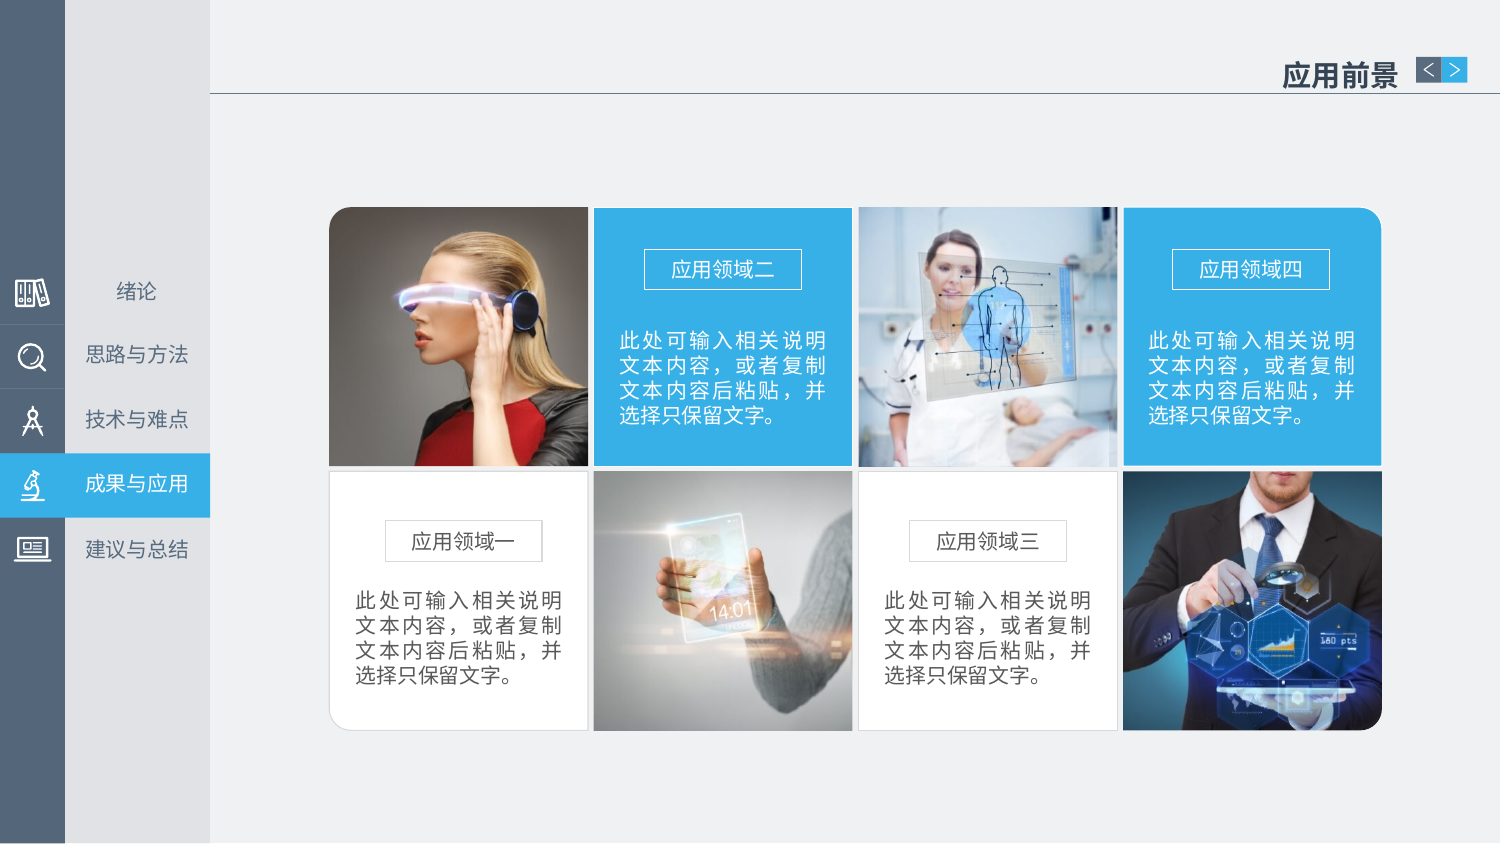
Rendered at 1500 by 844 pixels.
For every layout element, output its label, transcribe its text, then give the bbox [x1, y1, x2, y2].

text_box 思路与方法 [70, 334, 204, 374]
text_box 此处可输入相关说明文本内容，或者复制文本内容后粘贴，并选择只保留文字。 [604, 320, 842, 435]
text_box [1123, 471, 1382, 731]
text_box [1123, 207, 1382, 467]
text_box 应用领域二 [643, 247, 804, 292]
text_box 成果与应用 [70, 463, 204, 503]
text_box [858, 207, 1118, 467]
text_box [329, 207, 589, 467]
text_box [593, 207, 853, 467]
text_box [20, 470, 46, 502]
text_box 应用领域一 [383, 519, 544, 563]
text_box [1415, 56, 1440, 83]
text_box 应用前景 [962, 40, 1400, 93]
text_box [858, 471, 1118, 731]
text_box [329, 471, 589, 731]
text_box [15, 278, 50, 308]
text_box [22, 405, 44, 437]
text_box 应用领域四 [1171, 247, 1332, 292]
text_box 此处可输入相关说明文本内容，或者复制文本内容后粘贴，并选择只保留文字。 [1133, 320, 1370, 435]
text_box 应用领域三 [908, 519, 1069, 563]
text_box 绪论 [101, 271, 173, 311]
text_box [1441, 56, 1468, 83]
text_box [0, 451, 212, 520]
text_box [593, 471, 853, 731]
text_box [17, 343, 47, 372]
text_box 技术与难点 [70, 399, 204, 439]
text_box 此处可输入相关说明文本内容，或者复制文本内容后粘贴，并选择只保留文字。 [869, 579, 1107, 695]
text_box 此处可输入相关说明文本内容，或者复制文本内容后粘贴，并选择只保留文字。 [341, 579, 578, 695]
text_box [13, 536, 52, 562]
text_box 建议与总结 [70, 529, 204, 569]
